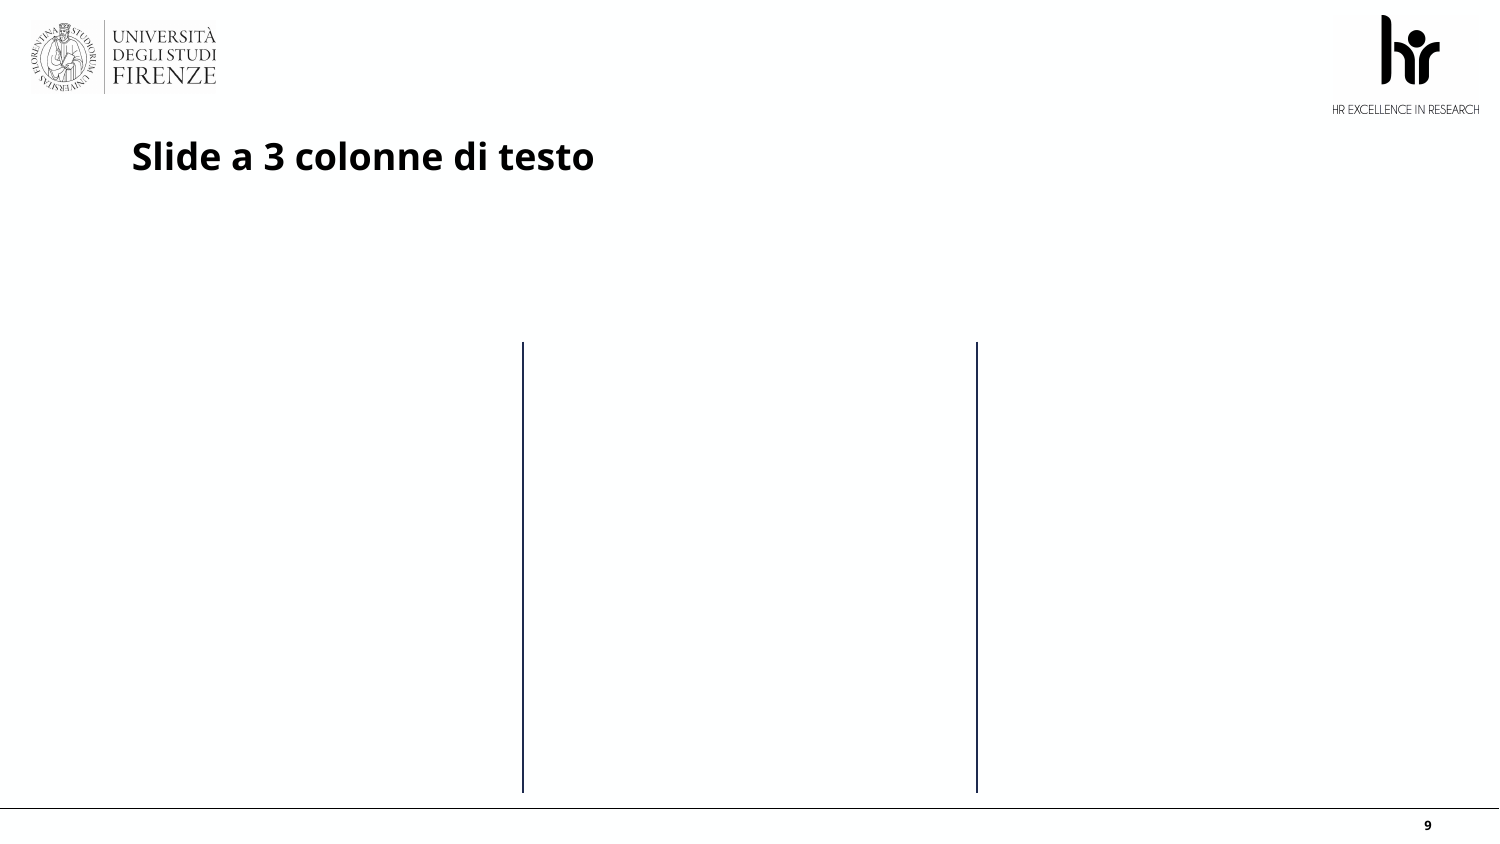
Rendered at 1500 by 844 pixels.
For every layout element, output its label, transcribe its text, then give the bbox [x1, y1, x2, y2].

picture [31, 20, 216, 94]
title Slide a 3 colonne di testo [117, 116, 1447, 223]
picture [1333, 15, 1479, 114]
